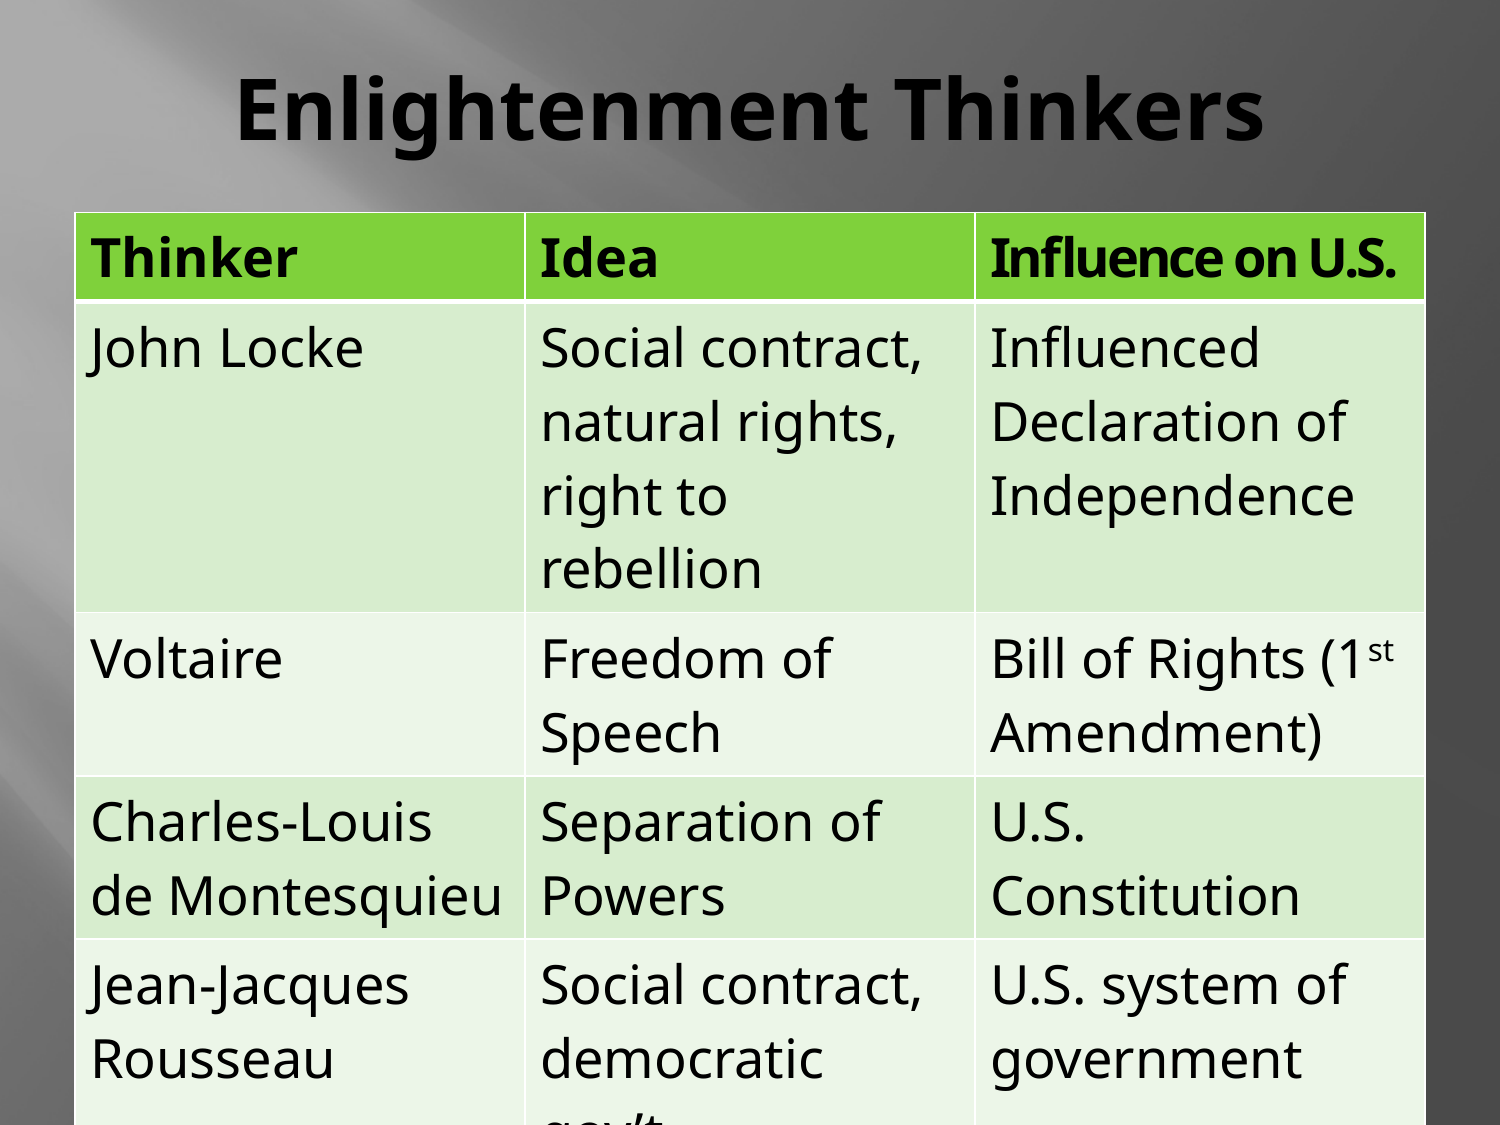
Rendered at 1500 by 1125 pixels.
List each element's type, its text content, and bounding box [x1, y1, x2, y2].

table_cell Social contract, democratic gov’t [526, 940, 974, 1125]
table_cell Separation of Powers [526, 777, 974, 938]
table_header Idea [526, 213, 974, 299]
table_cell Voltaire [76, 613, 524, 775]
table_header Thinker [76, 213, 524, 299]
table_cell U.S. system of government [976, 940, 1424, 1125]
table_cell Social contract, natural rights, right to rebellion [526, 304, 974, 612]
table_cell Influenced Declaration of Independence [976, 304, 1424, 612]
table_cell Jean-Jacques Rousseau [76, 940, 524, 1125]
table_cell Freedom of Speech [526, 613, 974, 775]
table_header Influence on U.S. [976, 213, 1424, 299]
table_cell John Locke [76, 304, 524, 612]
title Enlightenment Thinkers [75, 12, 1425, 200]
table_cell U.S. Constitution [976, 777, 1424, 938]
table_cell Charles-Louis de Montesquieu [76, 777, 524, 938]
table_cell Bill of Rights (1st Amendment) [976, 613, 1424, 775]
